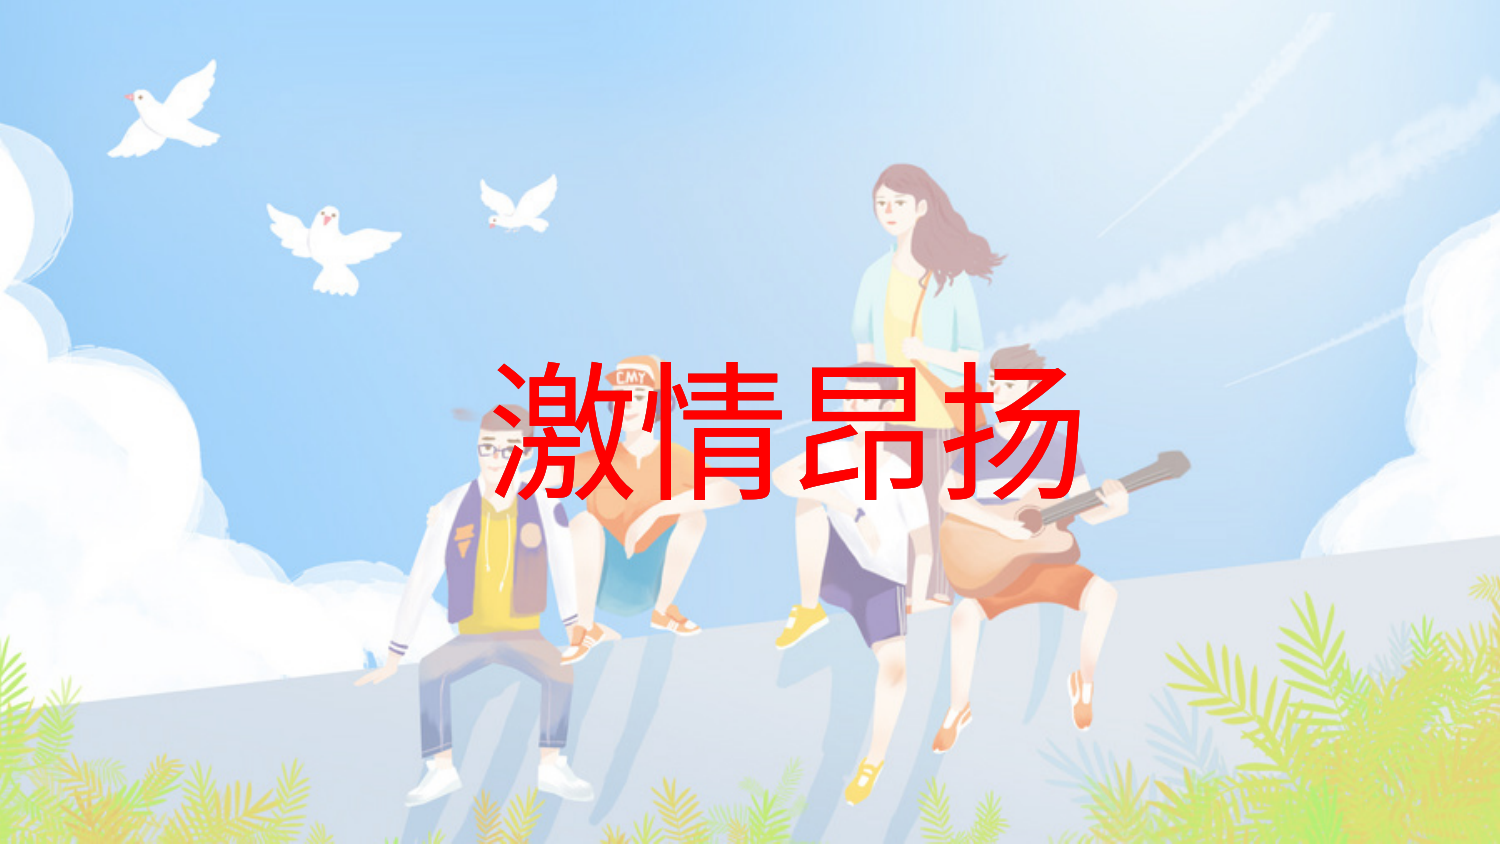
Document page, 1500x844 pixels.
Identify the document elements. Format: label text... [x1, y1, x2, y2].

picture [0, 0, 1500, 844]
text_box 激情昂扬 [476, 333, 1204, 525]
